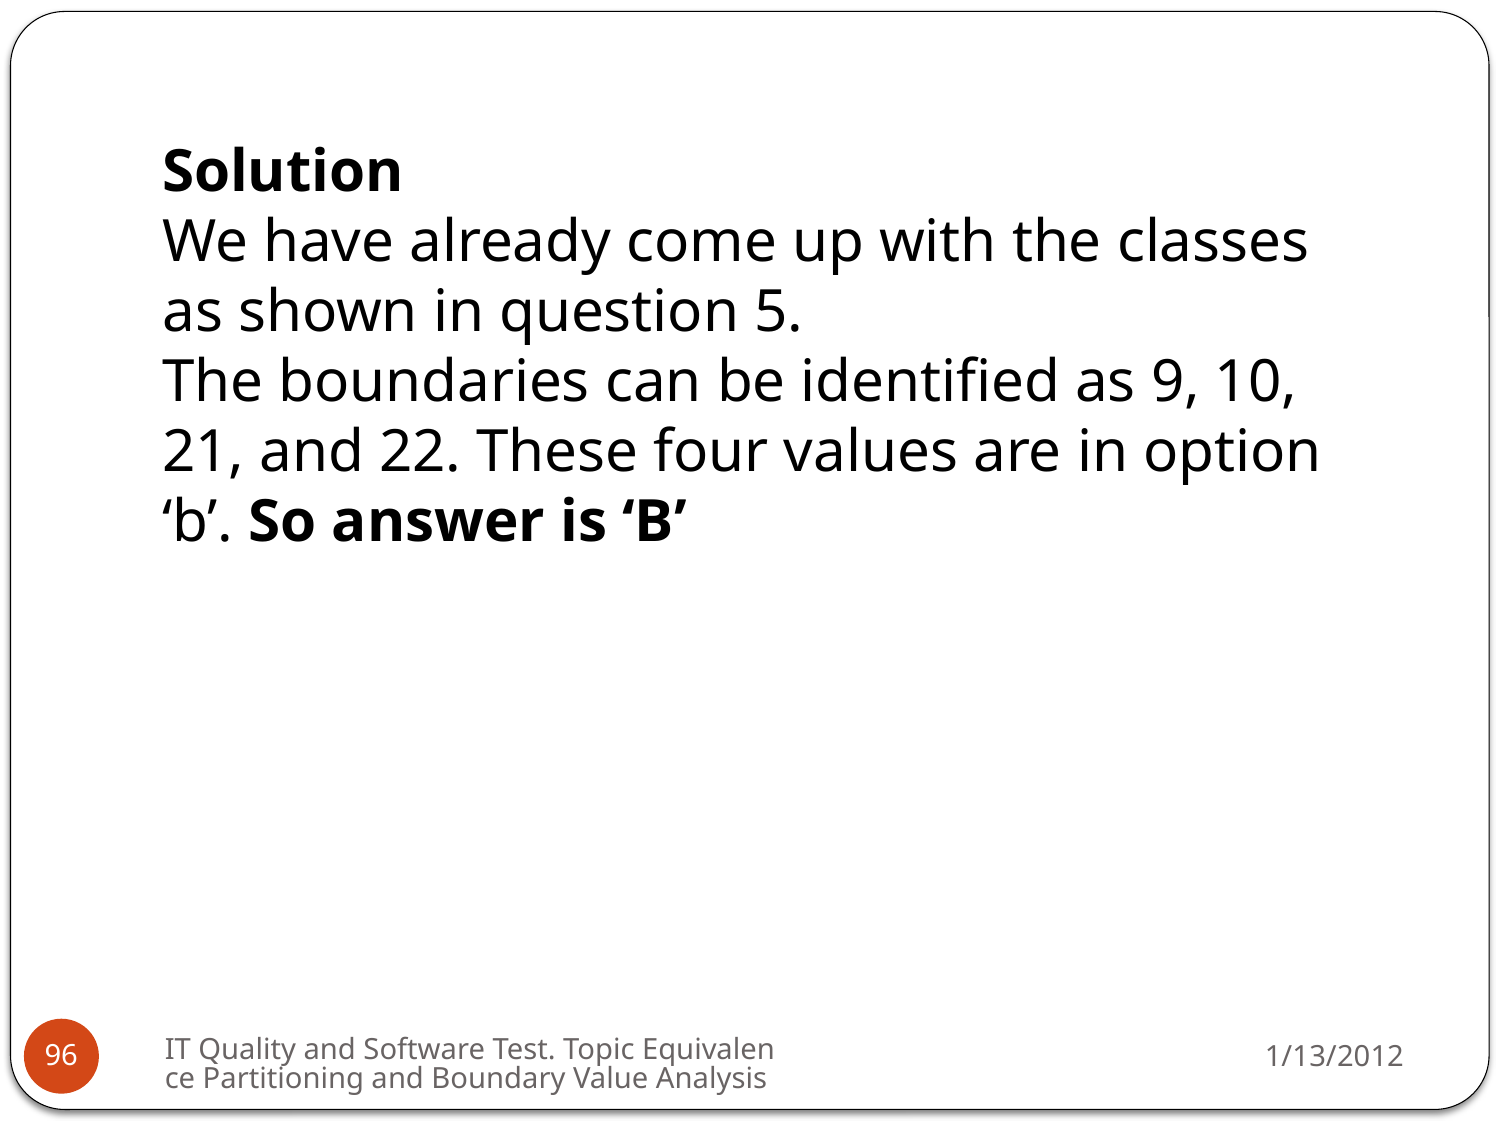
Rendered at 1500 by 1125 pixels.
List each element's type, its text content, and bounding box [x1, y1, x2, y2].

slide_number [1012, 1015, 1419, 1094]
text_box Solution We have already come up with the classes as shown in question 5. The boundaries can be identified as 9, 10, 21, and 22. These four values are in option ‘b’. So answer is ‘B’ [147, 125, 1353, 560]
slide_number 96 [23, 1018, 99, 1094]
footer IT Quality and Software Test. Topic Equivalence Partitioning and Boundary Value Analysis [150, 1012, 800, 1088]
